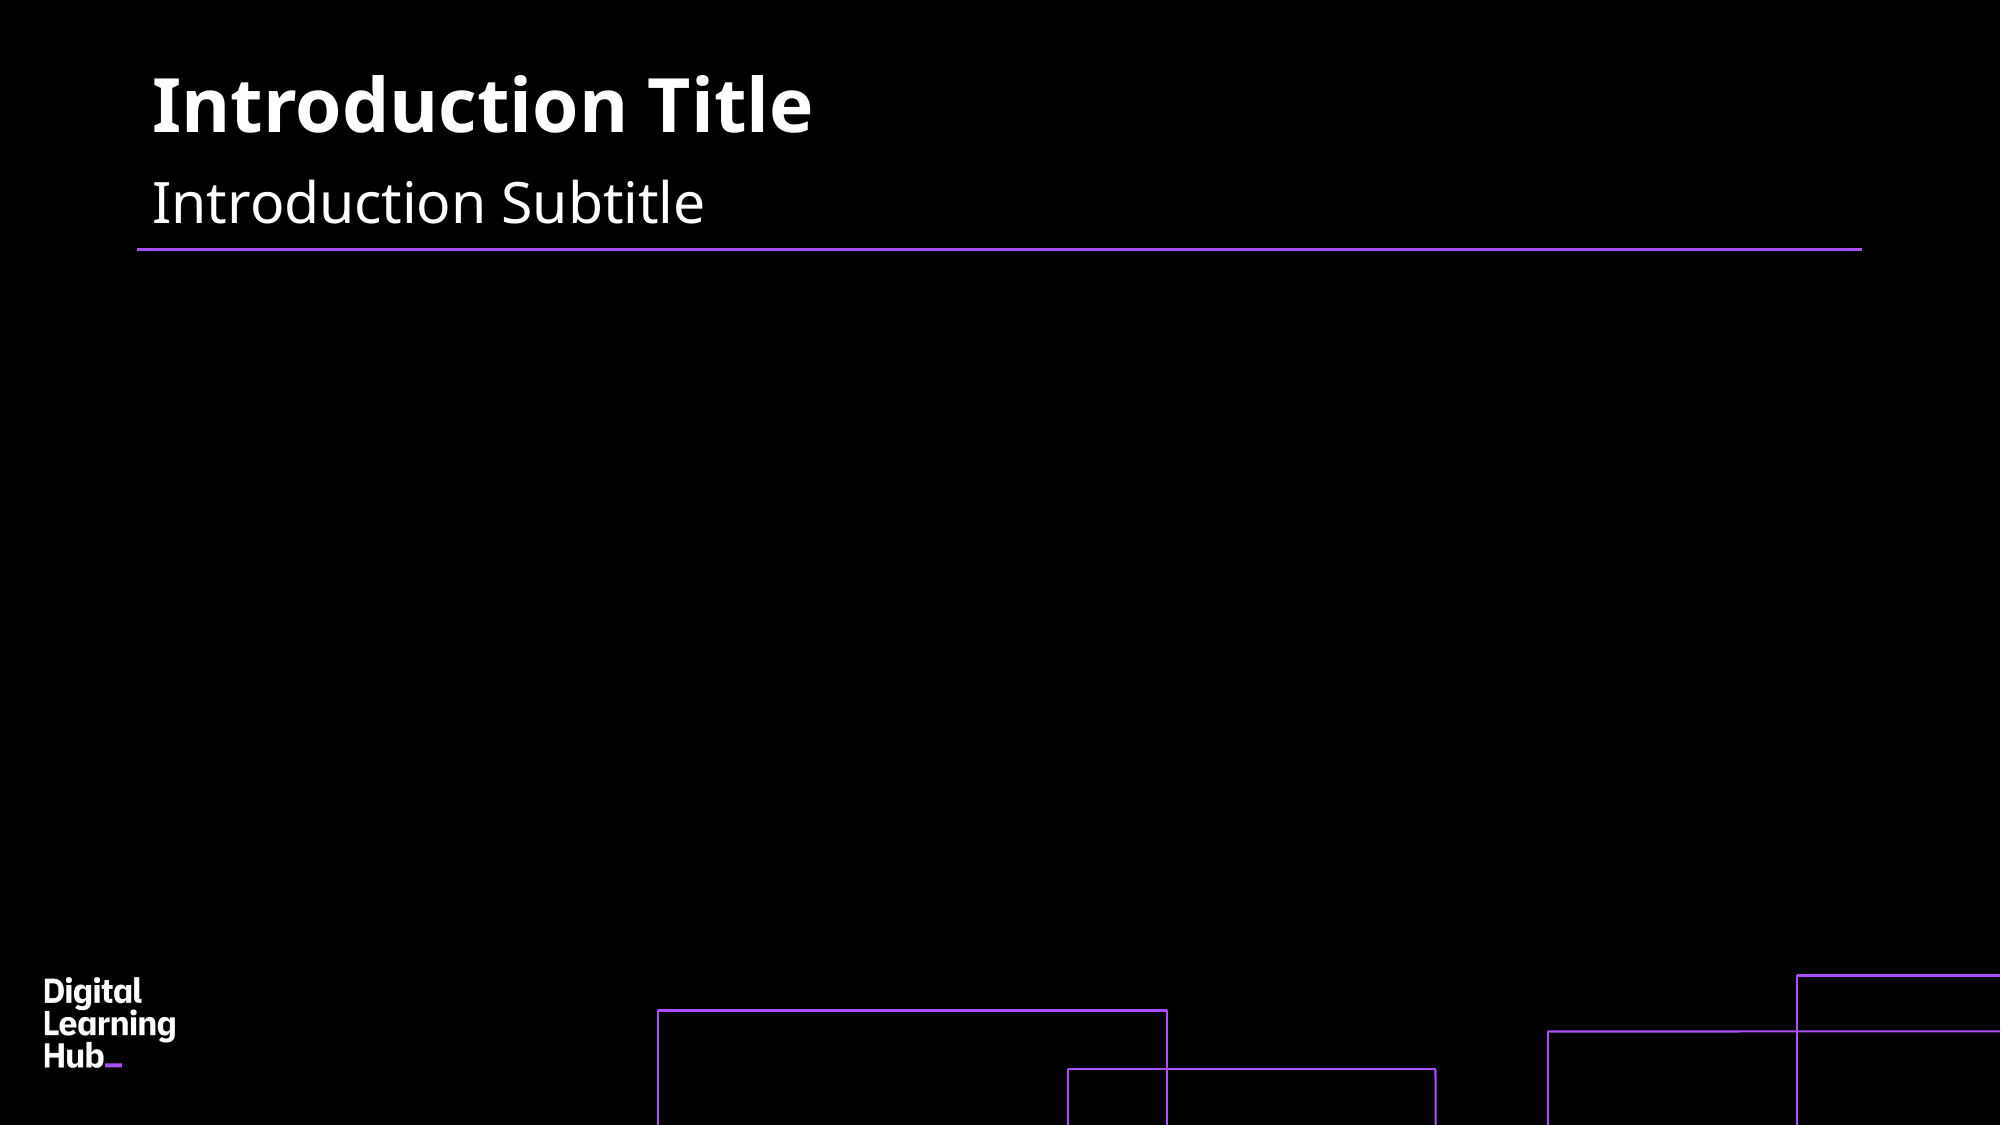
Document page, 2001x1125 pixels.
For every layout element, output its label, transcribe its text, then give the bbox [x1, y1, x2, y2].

title Introduction Title [137, 59, 1863, 162]
list Introduction Subtitle [137, 167, 1863, 244]
picture [44, 977, 175, 1068]
